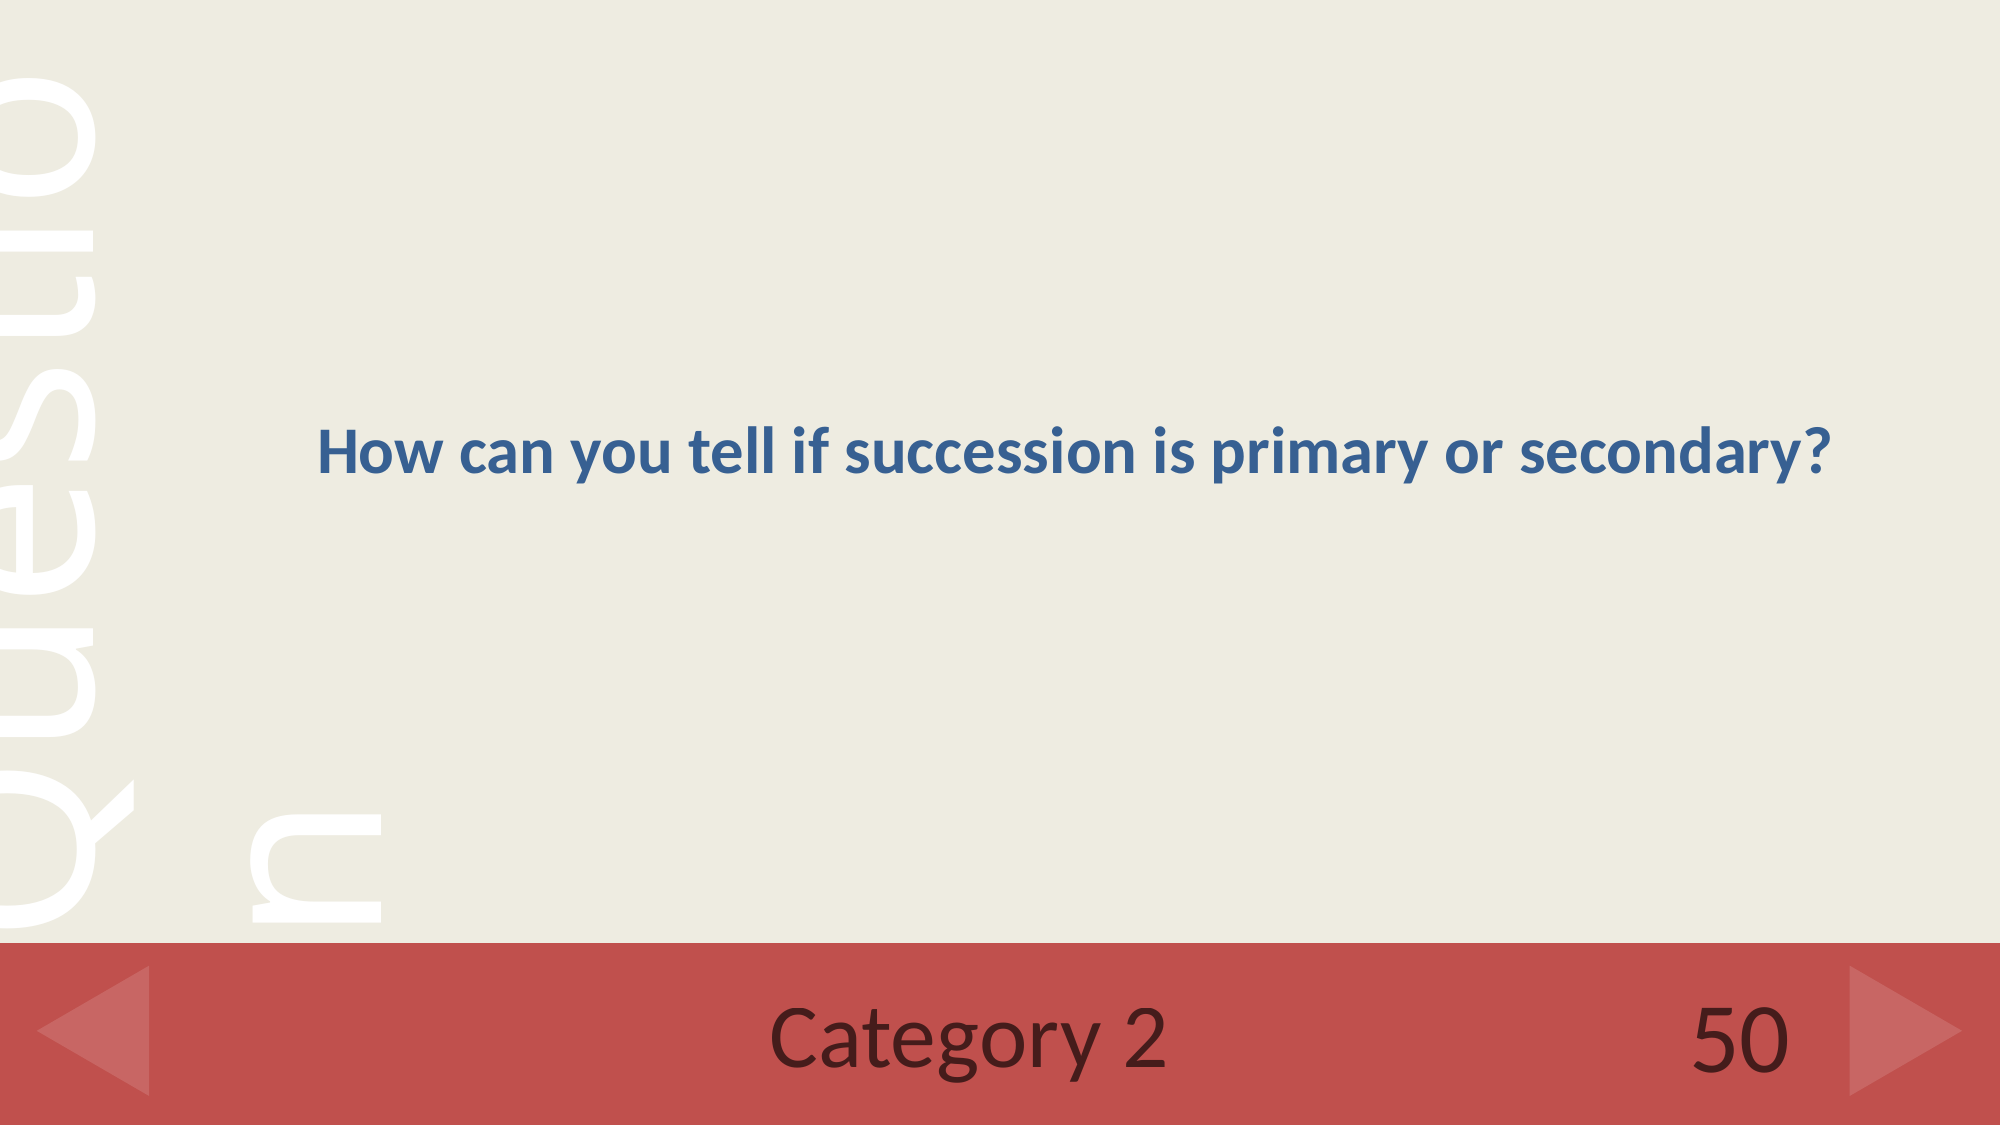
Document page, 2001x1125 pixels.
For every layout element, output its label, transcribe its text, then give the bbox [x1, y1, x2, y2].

title Category 2 [69, 937, 1870, 1125]
list How can you tell if succession is primary or secondary? [302, 119, 1897, 854]
